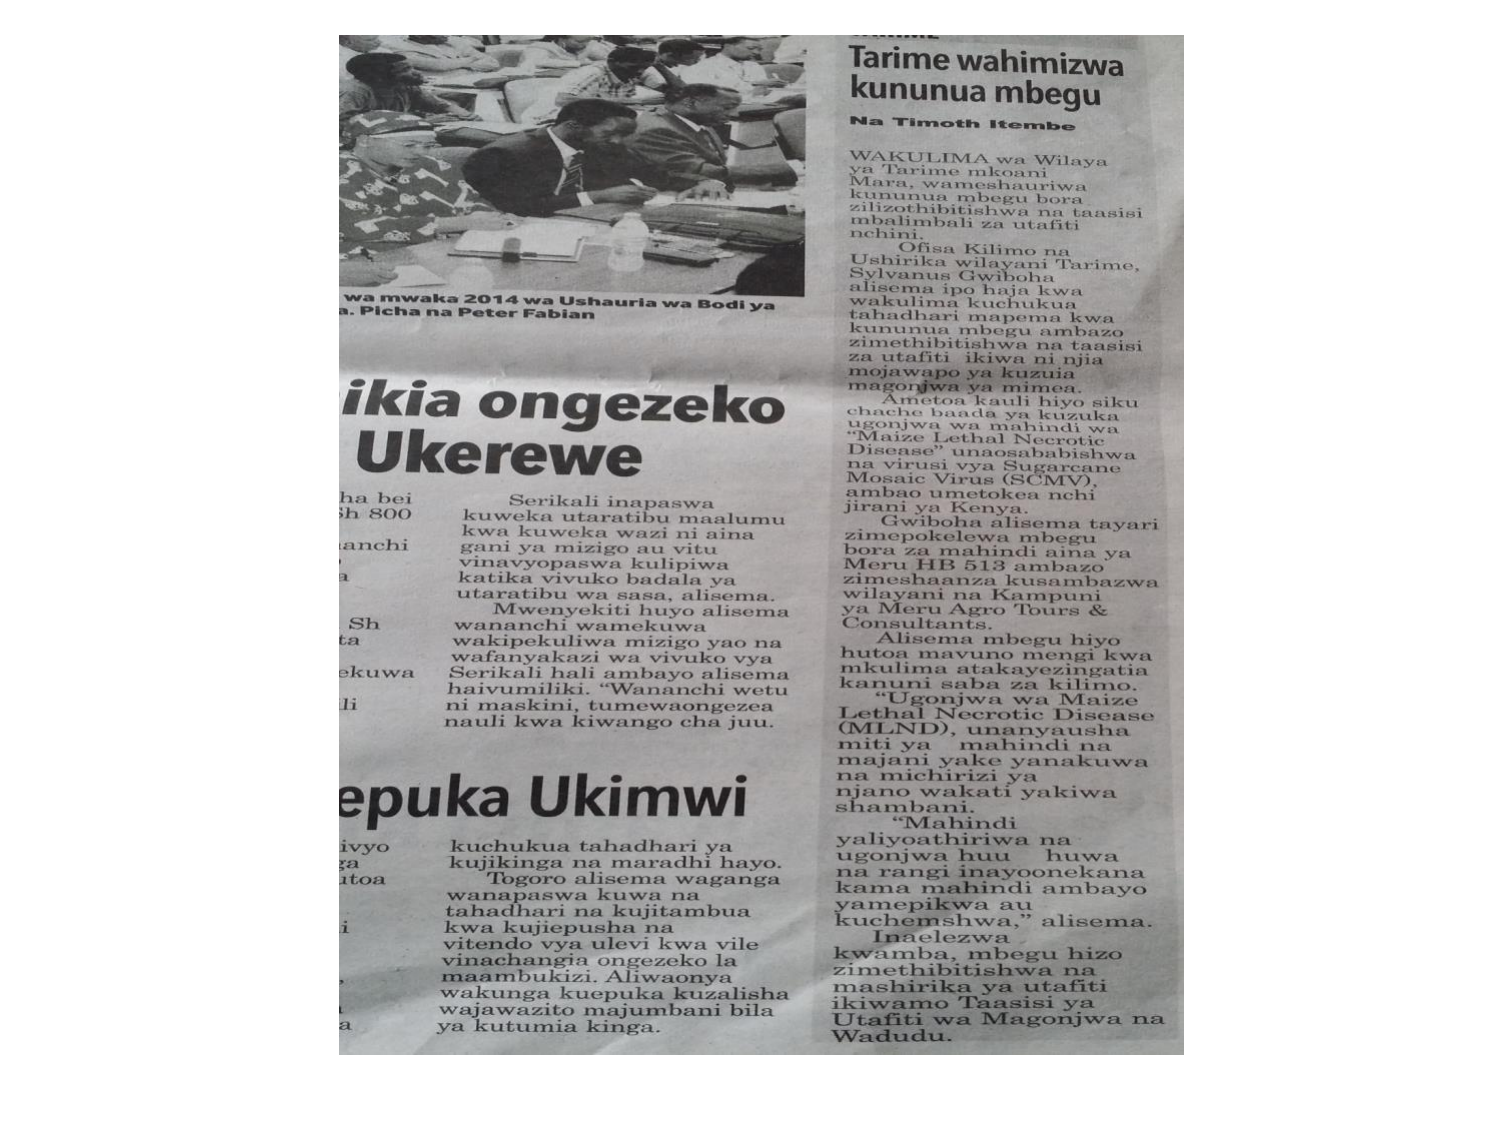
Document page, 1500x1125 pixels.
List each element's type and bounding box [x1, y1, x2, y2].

picture [339, 34, 1184, 1055]
